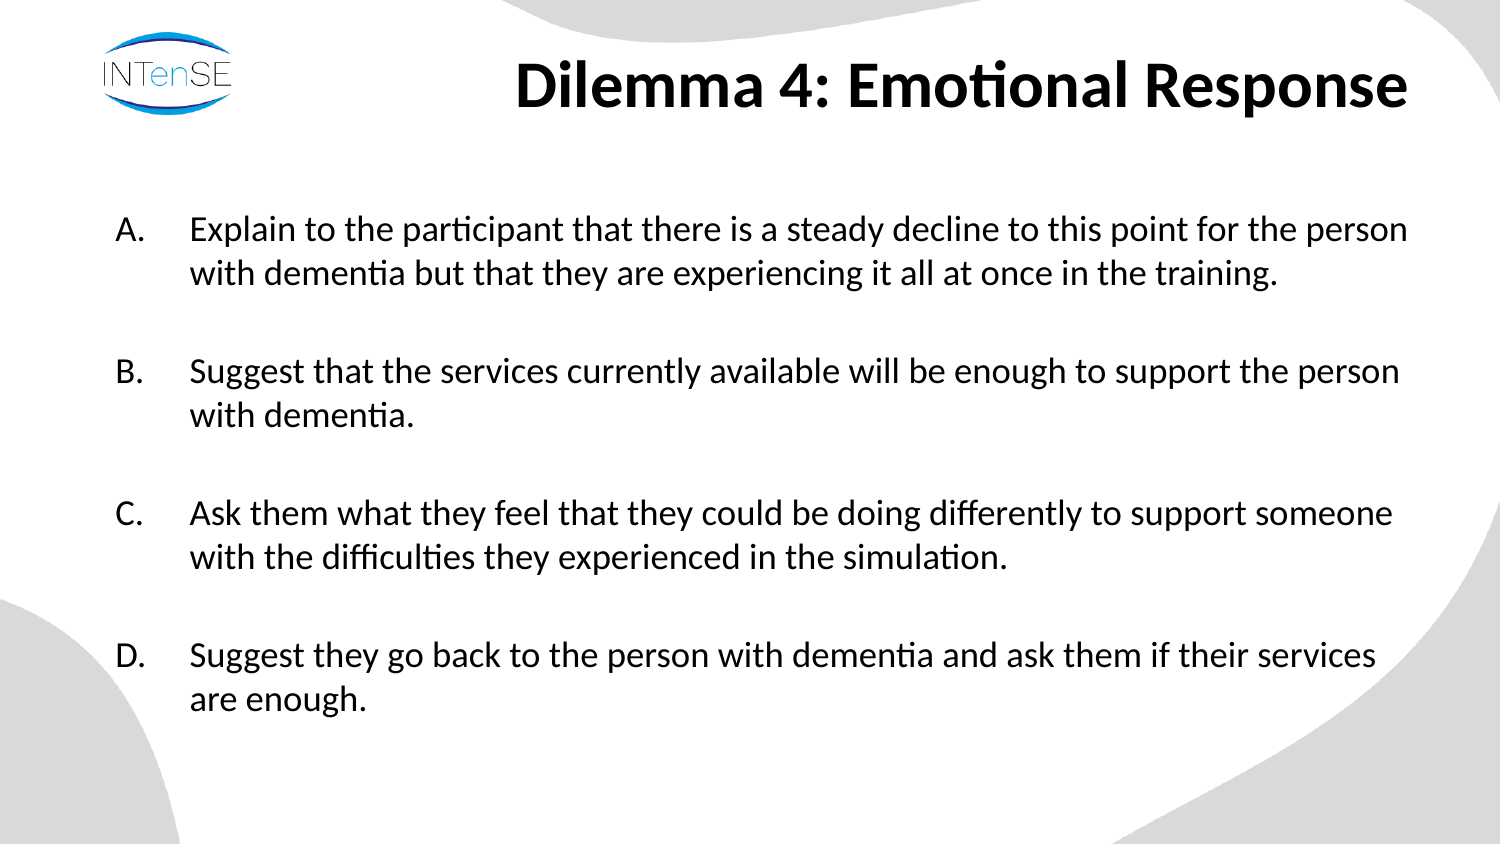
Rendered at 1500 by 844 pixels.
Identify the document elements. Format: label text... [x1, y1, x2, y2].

title Dilemma 4: Emotional Response [277, 33, 1425, 175]
picture [0, 0, 1500, 844]
list Explain to the participant that there is a steady decline to this point for the person with dementia but that they are experiencing it all at once in the training. Suggest that the services currently available will be enough to support the person with dementia. Ask them what they feel that they could be doing differently to support someone with the difficulties they experienced in the simulation. Suggest they go back to the person with dementia and ask them if their services are enough. [100, 196, 1425, 754]
